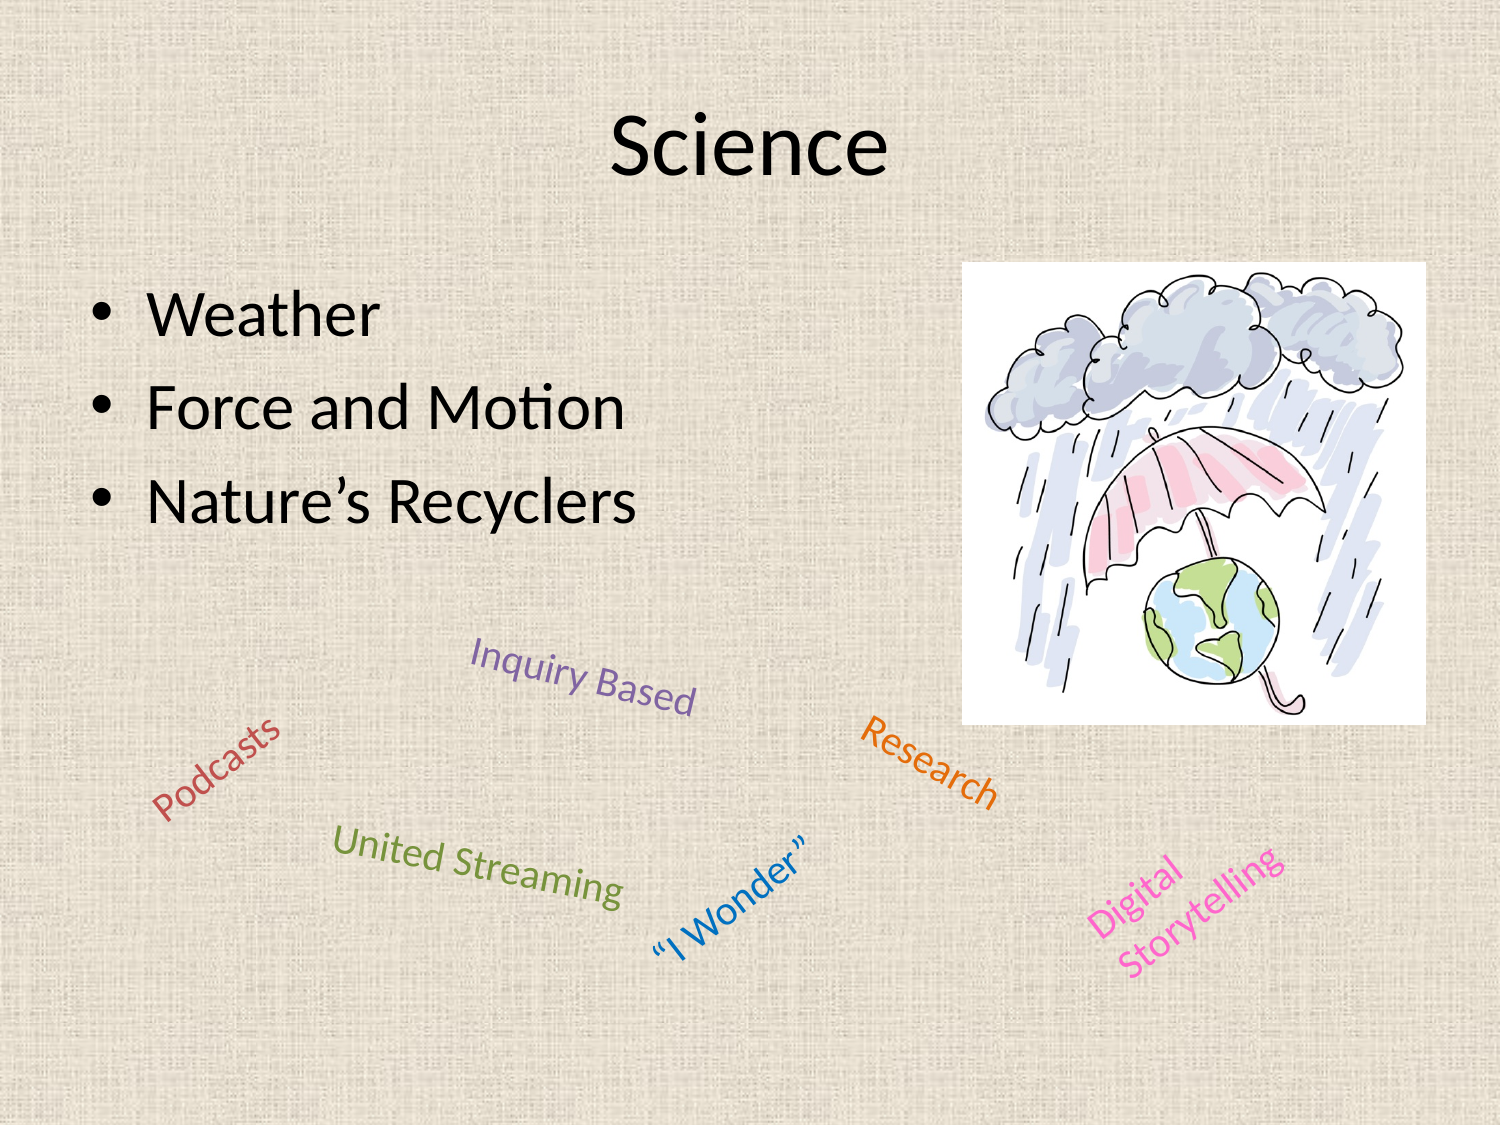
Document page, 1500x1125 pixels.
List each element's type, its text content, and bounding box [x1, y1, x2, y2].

list Weather Force and Motion Nature’s Recyclers [75, 262, 1425, 1005]
text_box Inquiry Based [450, 612, 794, 755]
text_box United Streaming [312, 800, 657, 927]
text_box Research [837, 687, 1147, 887]
title Science [75, 45, 1425, 233]
text_box Digital Storytelling [1059, 735, 1397, 1003]
picture [962, 262, 1426, 726]
text_box Podcasts [124, 587, 432, 846]
text_box “I Wonder” [624, 759, 925, 996]
